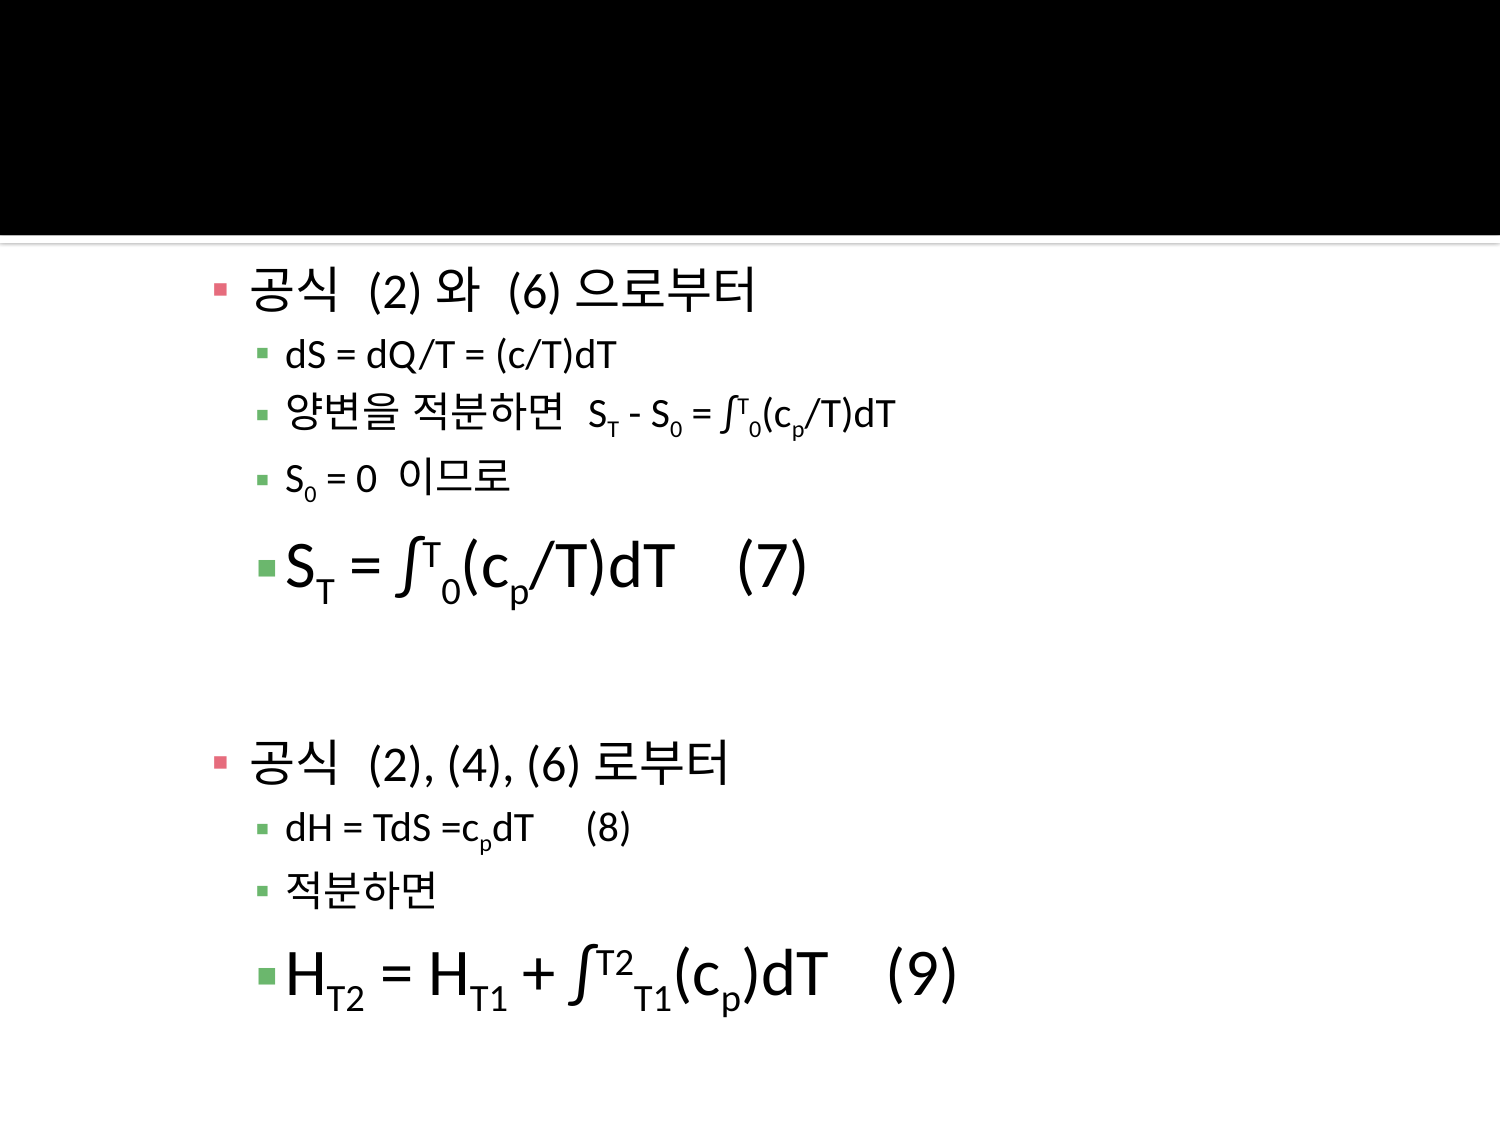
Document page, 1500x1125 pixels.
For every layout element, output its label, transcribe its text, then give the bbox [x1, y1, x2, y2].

text_box [274, 511, 730, 614]
list 공식 (2)와 (6)으로부터 dS = dQ/T = (c/T)dT 양변을 적분하면 ST - S0 = ∫T0(cp/T)dT S0 = 0 이므로 ST = ∫T0(cp/T)dT (7) 공식 (2), (4), (6)로부터 dH = TdS =cpdT (8) 적분하면 HT2 = HT1 + ∫T2T1(cp)dT (9) [76, 243, 1427, 1083]
text_box [274, 889, 884, 992]
